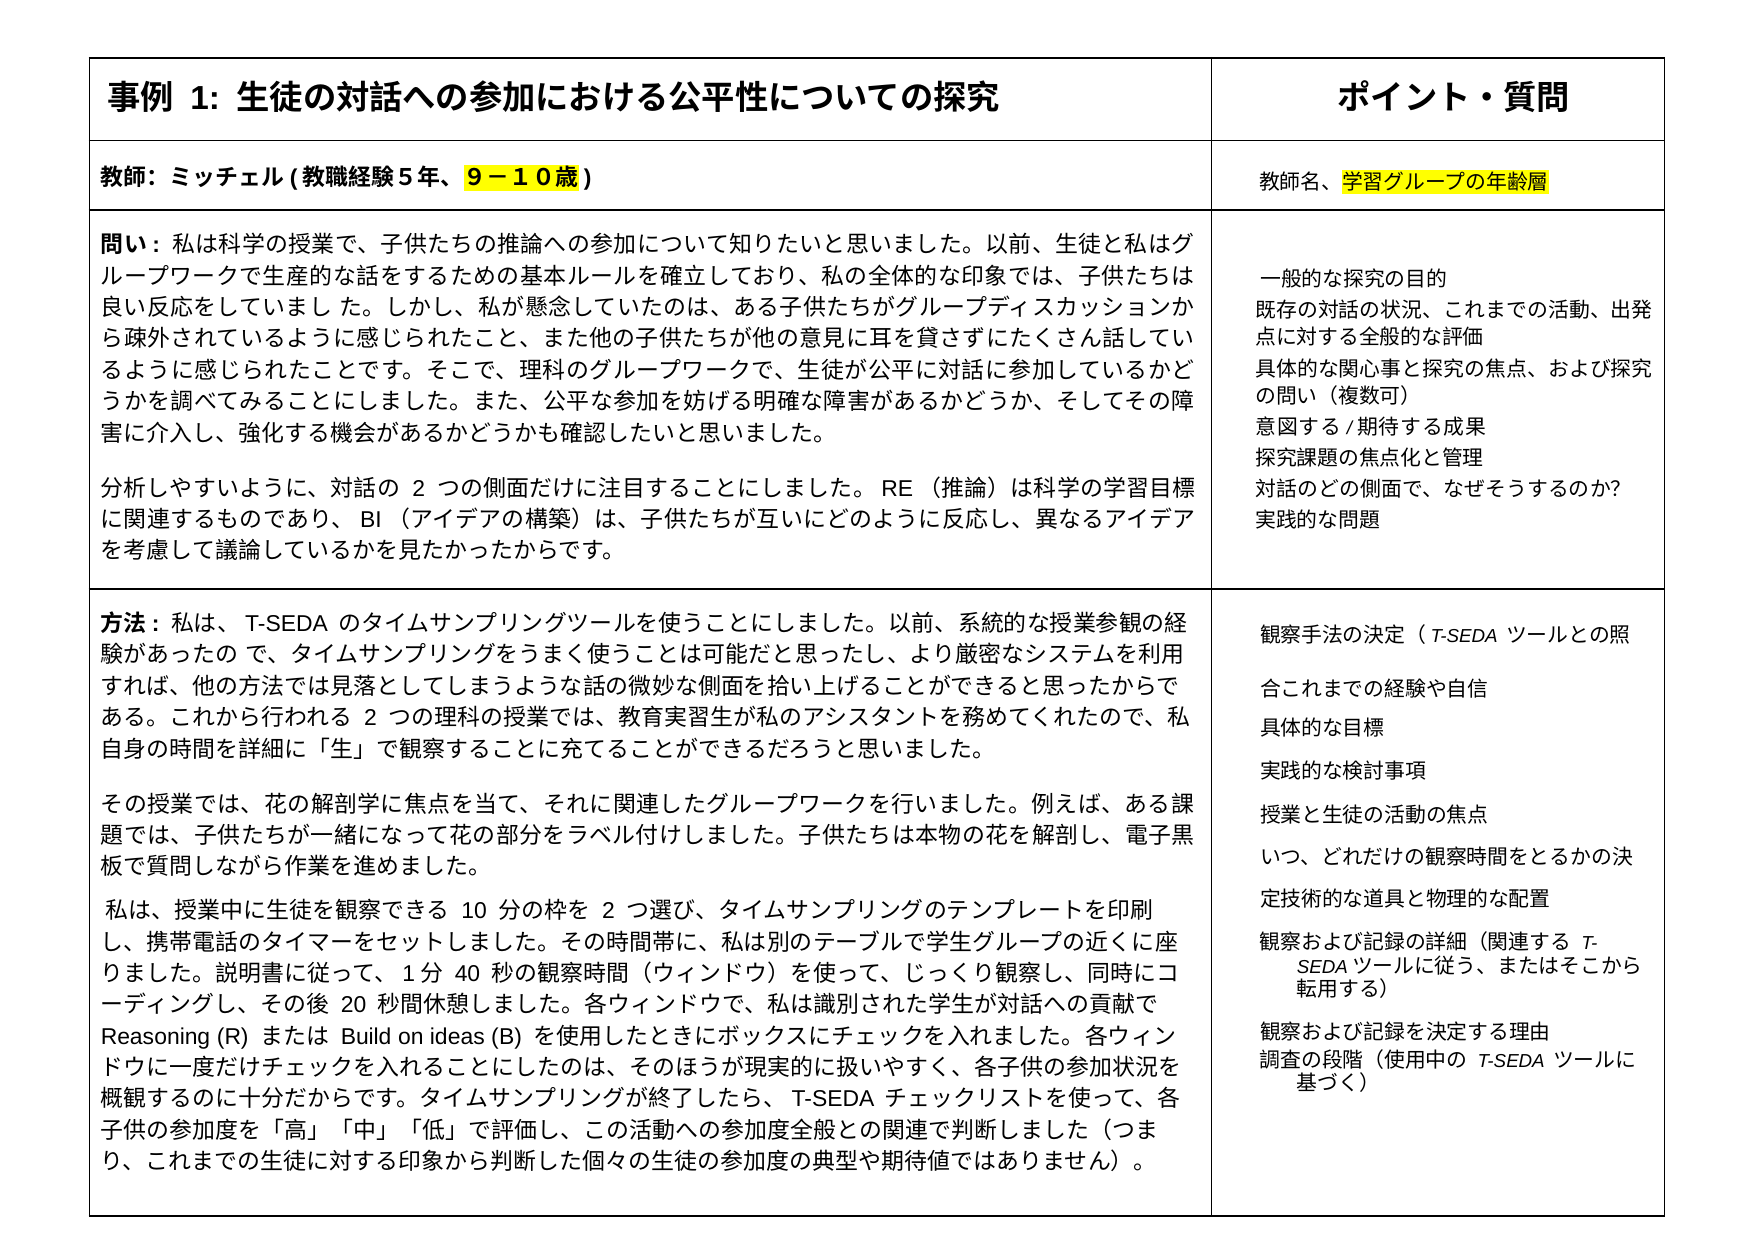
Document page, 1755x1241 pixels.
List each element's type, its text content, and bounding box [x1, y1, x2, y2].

table_cell 観察手法の決定（T-SEDA ツールとの照合これまでの経験や自信 具体的な目標 実践的な検討事項 授業と生徒の活動の焦点 いつ、どれだけの観察時間をとるかの決定技術的な道具と物理的な配置 観察および記録の詳細（関連する T-SEDAツールに従う、またはそこから転用する） 観察および記録を決定する理由 調査の段階（使用中の T-SEDA ツールに基づく） [1212, 590, 1664, 1215]
table_cell 教師名、学習グループの年齢層 [1212, 141, 1664, 209]
table_header 事例 1: 生徒の対話への参加における公平性についての探究 [90, 59, 1211, 140]
table_cell 一般的な探究の目的 既存の対話の状況、これまでの活動、出発点に対する全般的な評価 具体的な関心事と探究の焦点、および探究の問い（複数可） 意図する/期待する成果探究課題の焦点化と管理 対話のどの側面で、なぜそうするのか？実践的な問題 [1212, 211, 1664, 588]
table_cell 教師：ミッチェル(教職経験５年、９－１０歳) [90, 141, 1211, 209]
table_header ポイント・質問 [1212, 59, 1664, 140]
table_cell 方法: 私は、T-SEDA のタイムサンプリングツールを使うことにしました。以前、系統的な授業参観の経験があったの で、タイムサンプリングをうまく使うことは可能だと思ったし、より厳密なシステムを利用すれば、他の方法では見落としてしまうような話の微妙な側面を拾い上げることができると思ったからである。これから行われる 2 つの理科の授業では、教育実習生が私のアシスタントを務めてくれたので、私自身の時間を詳細に「生」で観察することに充てることができるだろうと思いました。 その授業では、花の解剖学に焦点を当て、それに関連したグループワークを行いました。例えば、ある課題では、子供たちが一緒になって花の部分をラベル付けしました。子供たちは本物の花を解剖し、電子黒板で質問しながら作業を進めました。 私は、授業中に生徒を観察できる 10 分の枠を 2 つ選び、タイムサンプリングのテンプレートを印刷し、携帯電話のタイマーをセットしました。その時間帯に、私は別のテーブルで学生グループの近くに座りました。説明書に従って、1分 40 秒の観察時間（ウィンドウ）を使って、じっくり観察し、同時にコーディングし、その後 20 秒間休憩しました。各ウィンドウで、私は識別された学生が対話への貢献で Reasoning (R) または Build on ideas (B) を使用したときにボックスにチェックを入れました。各ウィンドウに一度だけチェックを入れることにしたのは、そのほうが現実的に扱いやすく、各子供の参加状況を概観するのに十分だからです。タイムサンプリングが終了したら、T-SEDA チェックリストを使って、各子供の参加度を「高」「中」「低」で評価し、この活動への参加度全般との関連で判断しました（つま り、これまでの生徒に対する印象から判断した個々の生徒の参加度の典型や期待値ではありません）。 [90, 590, 1211, 1215]
table_cell 問い: 私は科学の授業で、子供たちの推論への参加について知りたいと思いました。以前、生徒と私はグループワークで生産的な話をするための基本ルールを確立しており、私の全体的な印象では、子供たちは良い反応をしていまし た。しかし、私が懸念していたのは、ある子供たちがグループディスカッションから疎外されているように感じられたこと、また他の子供たちが他の意見に耳を貸さずにたくさん話しているように感じられたことです。そこで、理科のグループワークで、生徒が公平に対話に参加しているかどうかを調べてみることにしました。また、公平な参加を妨げる明確な障害があるかどうか、そしてその障害に介入し、強化する機会があるかどうかも確認したいと思いました。 分析しやすいように、対話の 2 つの側面だけに注目することにしました。RE（推論）は科学の学習目標に関連するものであり、BI（アイデアの構築）は、子供たちが互いにどのように反応し、異なるアイデアを考慮して議論しているかを見たかったからです。 [90, 211, 1211, 588]
